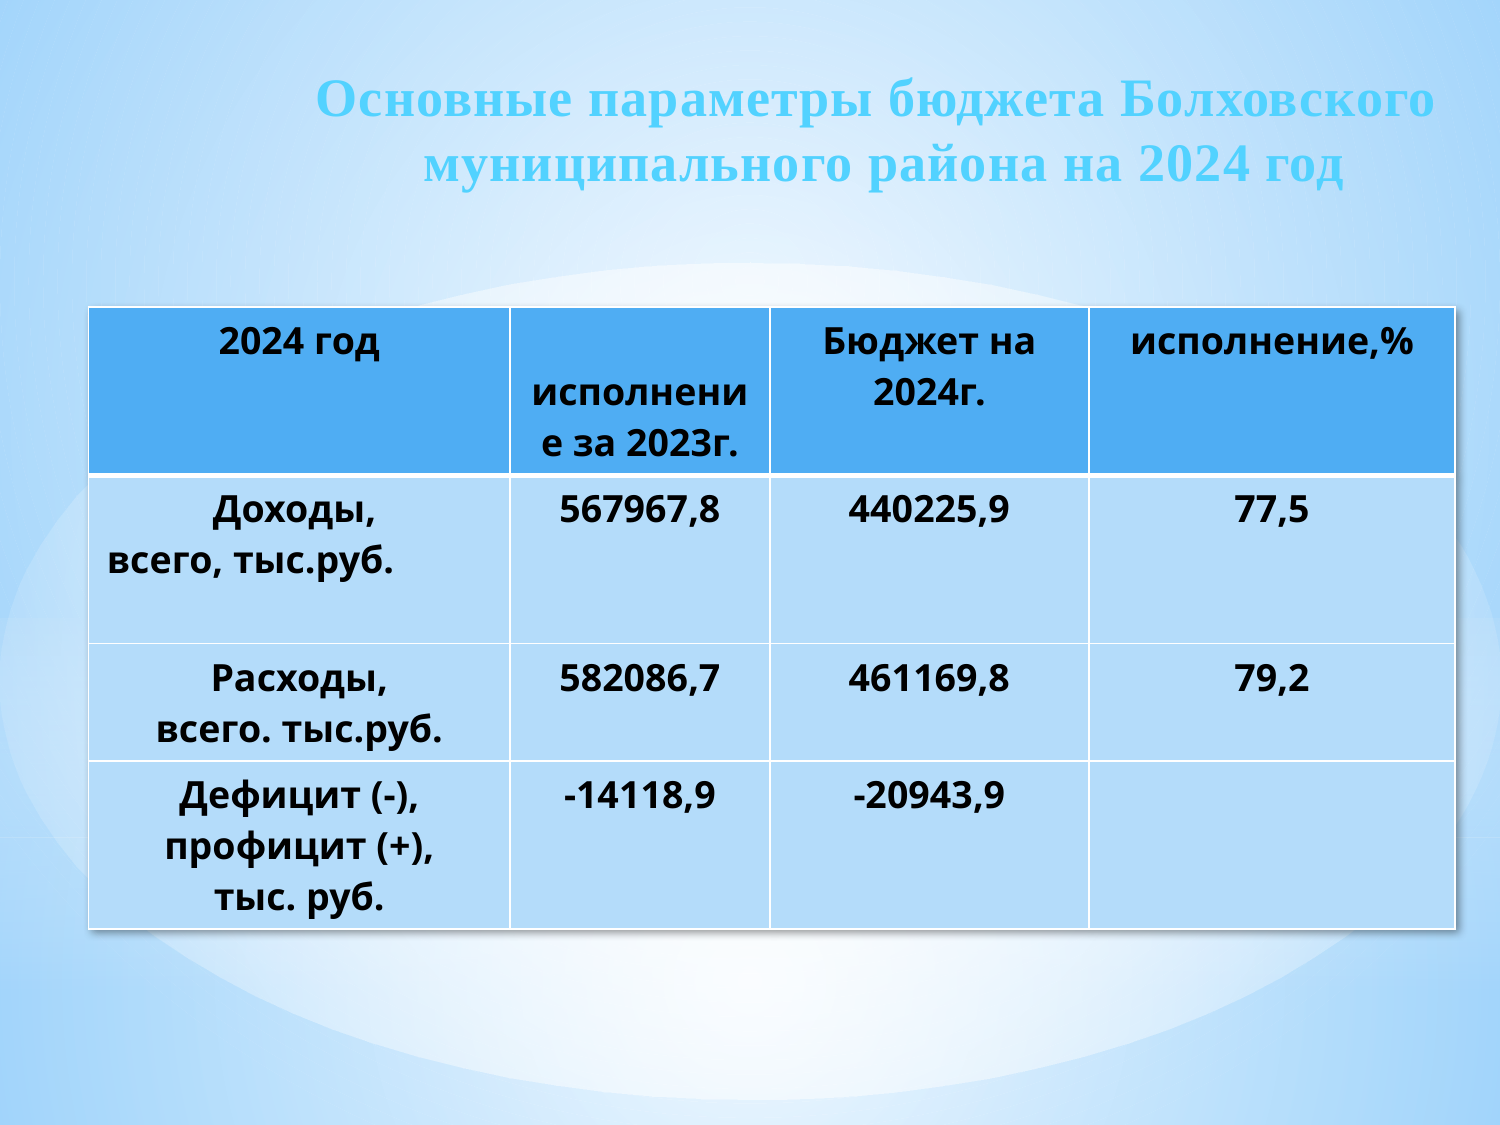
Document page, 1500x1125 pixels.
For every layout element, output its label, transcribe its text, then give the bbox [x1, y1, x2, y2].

title Основные параметры бюджета Болховского муниципального района на 2024 год [269, 54, 1500, 258]
table_cell [1090, 762, 1454, 928]
table_cell 461169,8 [771, 644, 1088, 760]
table_cell Дефицит (-), профицит (+), тыс. руб. [89, 762, 509, 928]
table_header исполнение,% [1090, 308, 1454, 473]
table_cell -14118,9 [511, 762, 769, 928]
table_cell Доходы, всего, тыс.руб. [89, 478, 509, 643]
table_header 2024 год [89, 308, 509, 473]
table_cell 567967,8 [511, 478, 769, 643]
table_cell 77,5 [1090, 478, 1454, 643]
table_cell -20943,9 [771, 762, 1088, 928]
table_cell Расходы, всего. тыс.руб. [89, 644, 509, 760]
table_cell 582086,7 [511, 644, 769, 760]
table_header Бюджет на 2024г. [771, 308, 1088, 473]
table_header исполнение за 2023г. [511, 308, 769, 473]
table_cell 440225,9 [771, 478, 1088, 643]
table_cell 79,2 [1090, 644, 1454, 760]
